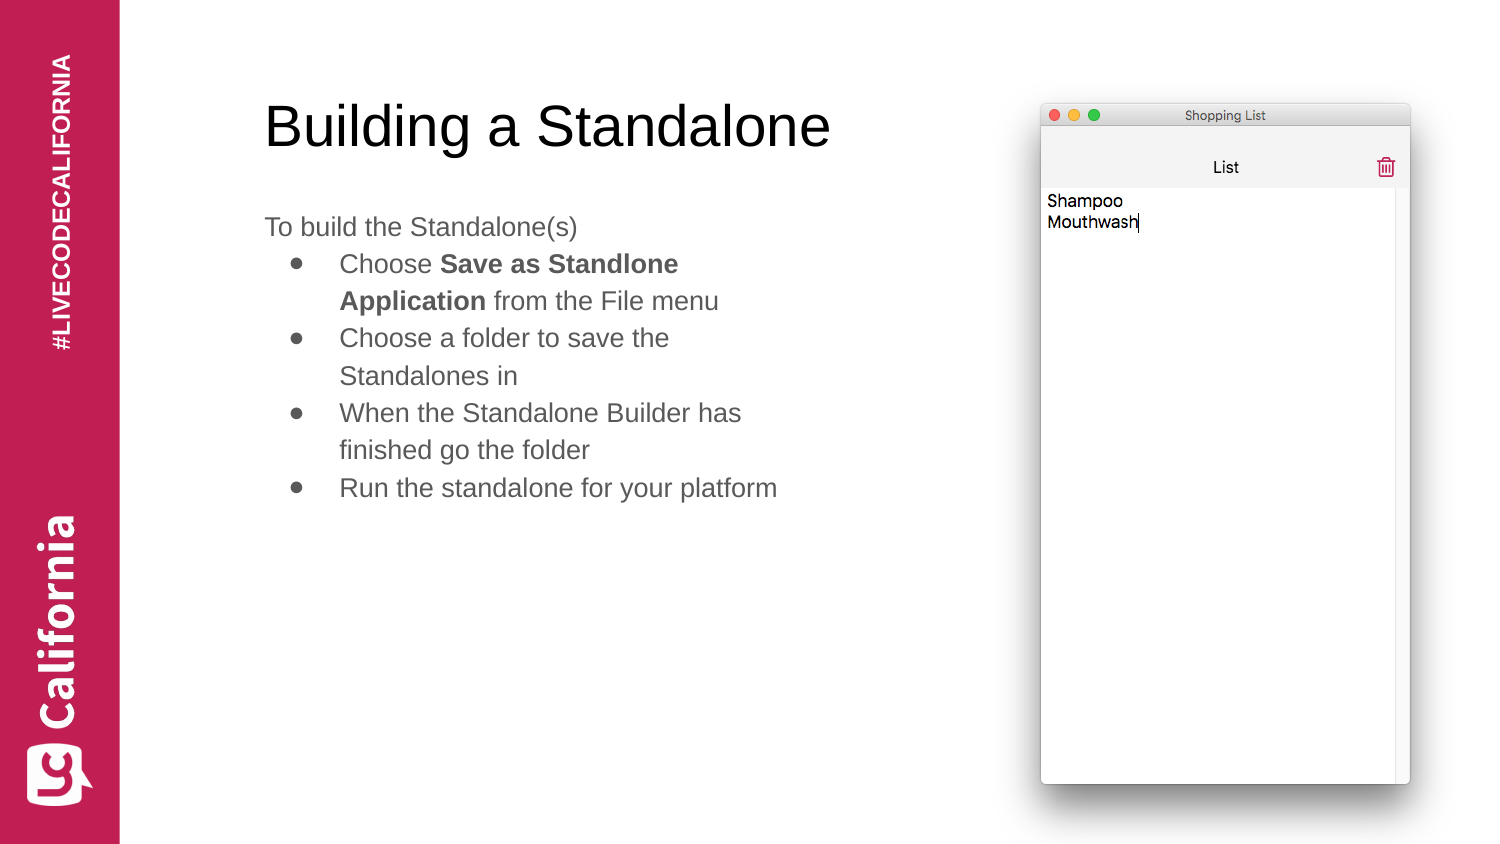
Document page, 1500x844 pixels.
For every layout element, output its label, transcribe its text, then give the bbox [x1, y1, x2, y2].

picture [985, 72, 1466, 844]
title Building a Standalone [249, 72, 984, 167]
picture [0, 0, 120, 844]
list To build the Standalone(s) Choose Save as Standlone Application from the File menu Choose a folder to save the Standalones in When the Standalone Builder has finished go the folder Run the standalone for your platform [249, 189, 813, 750]
